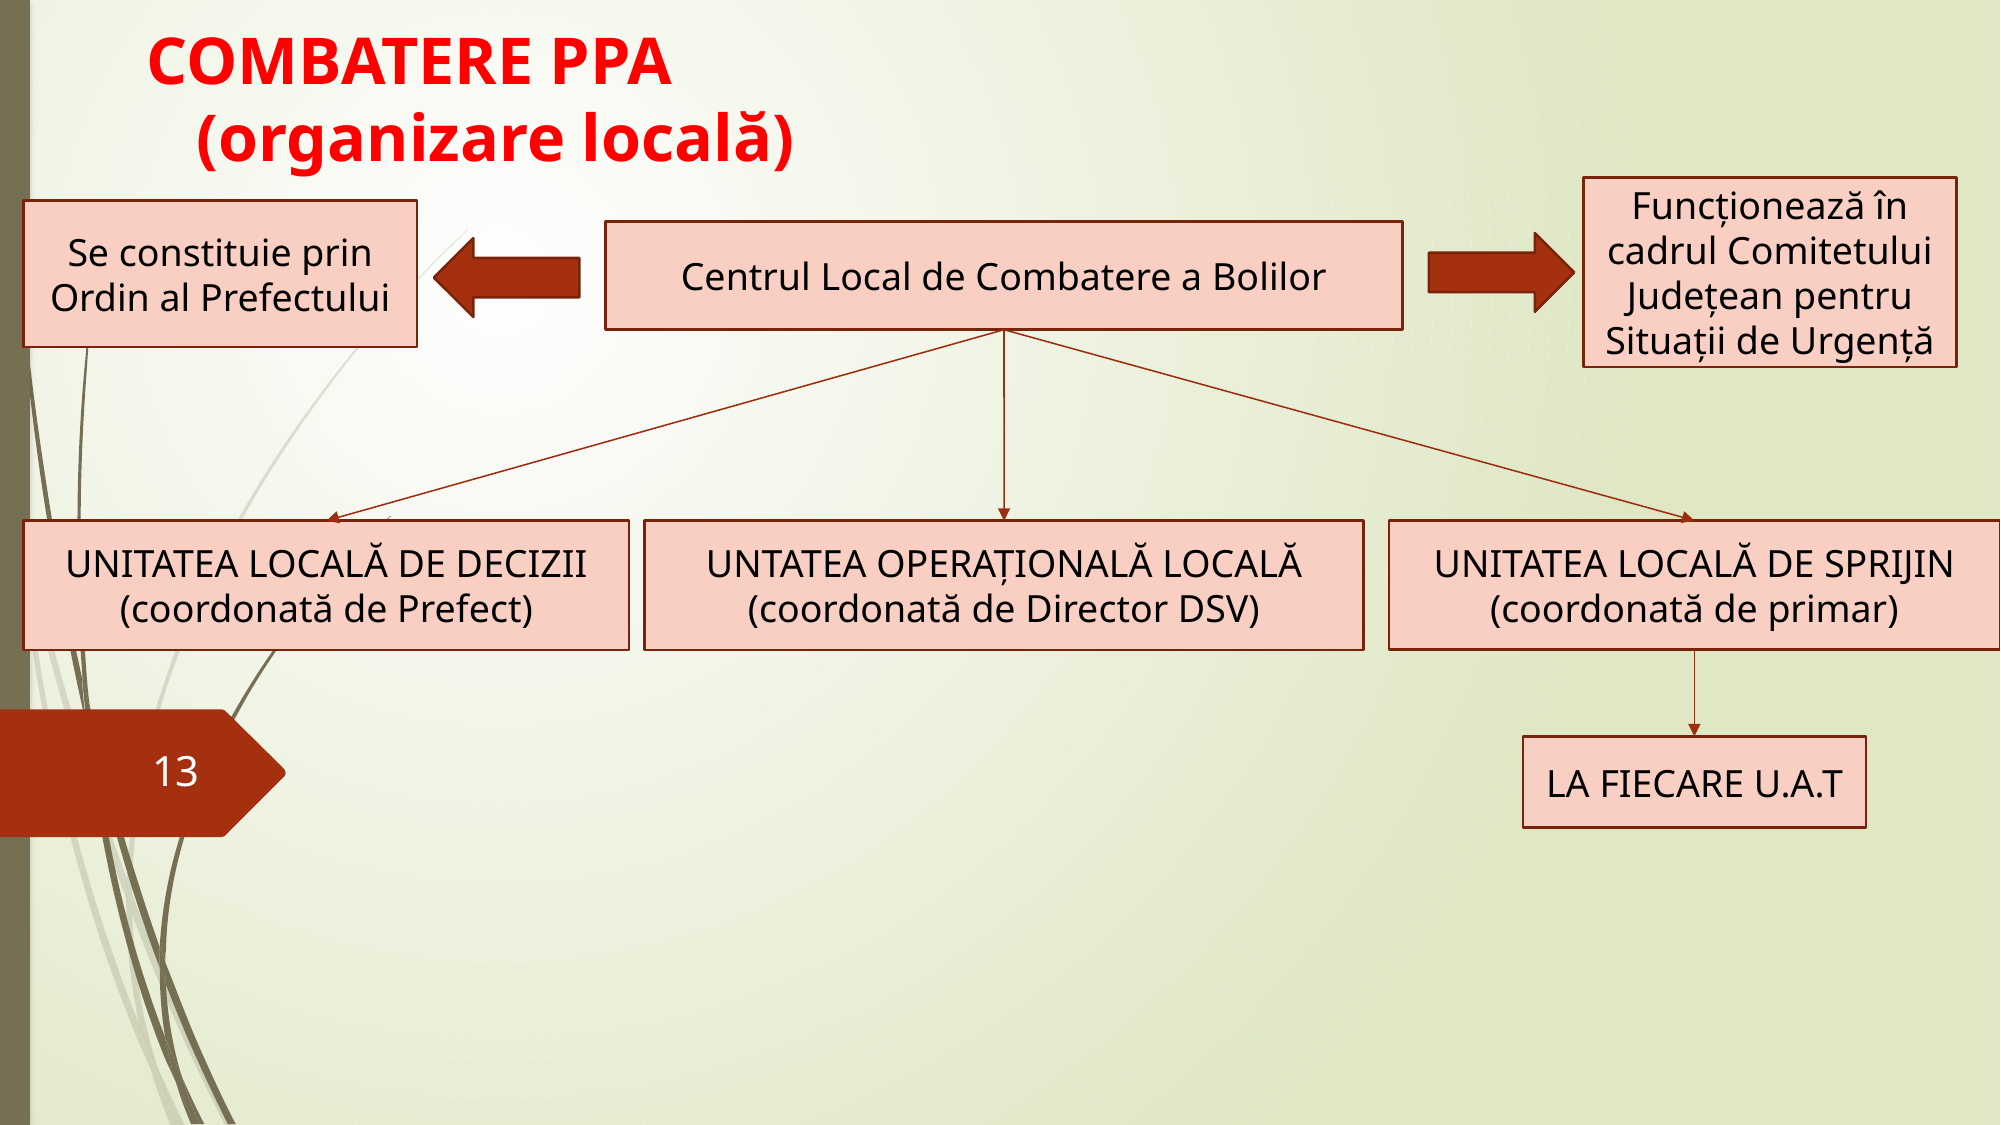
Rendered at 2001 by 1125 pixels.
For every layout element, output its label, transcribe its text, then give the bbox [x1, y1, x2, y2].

text_box Centrul Local de Combatere a Bolilor [604, 220, 1404, 328]
text_box Se constituie prin Ordin al Prefectului [22, 199, 418, 348]
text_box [326, 329, 1003, 521]
text_box [433, 237, 581, 319]
text_box UNITATEA LOCALĂ DE DECIZII (coordonată de Prefect) [22, 519, 630, 651]
text_box UNITATEA LOCALĂ DE SPRIJIN (coordonată de primar) [1388, 519, 2000, 651]
text_box UNTATEA OPERAȚIONALĂ LOCALĂ (coordonată de Director DSV) [643, 529, 1365, 651]
text_box Funcționează în cadrul Comitetului Județean pentru Situații de Urgență [1582, 176, 1958, 368]
text_box [1427, 231, 1576, 314]
title COMBATERE PPA (organizare locală) [131, 9, 882, 183]
slide_number 13 [87, 743, 216, 803]
text_box LA FIECARE U.A.T [1522, 735, 1867, 829]
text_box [1003, 329, 1695, 521]
